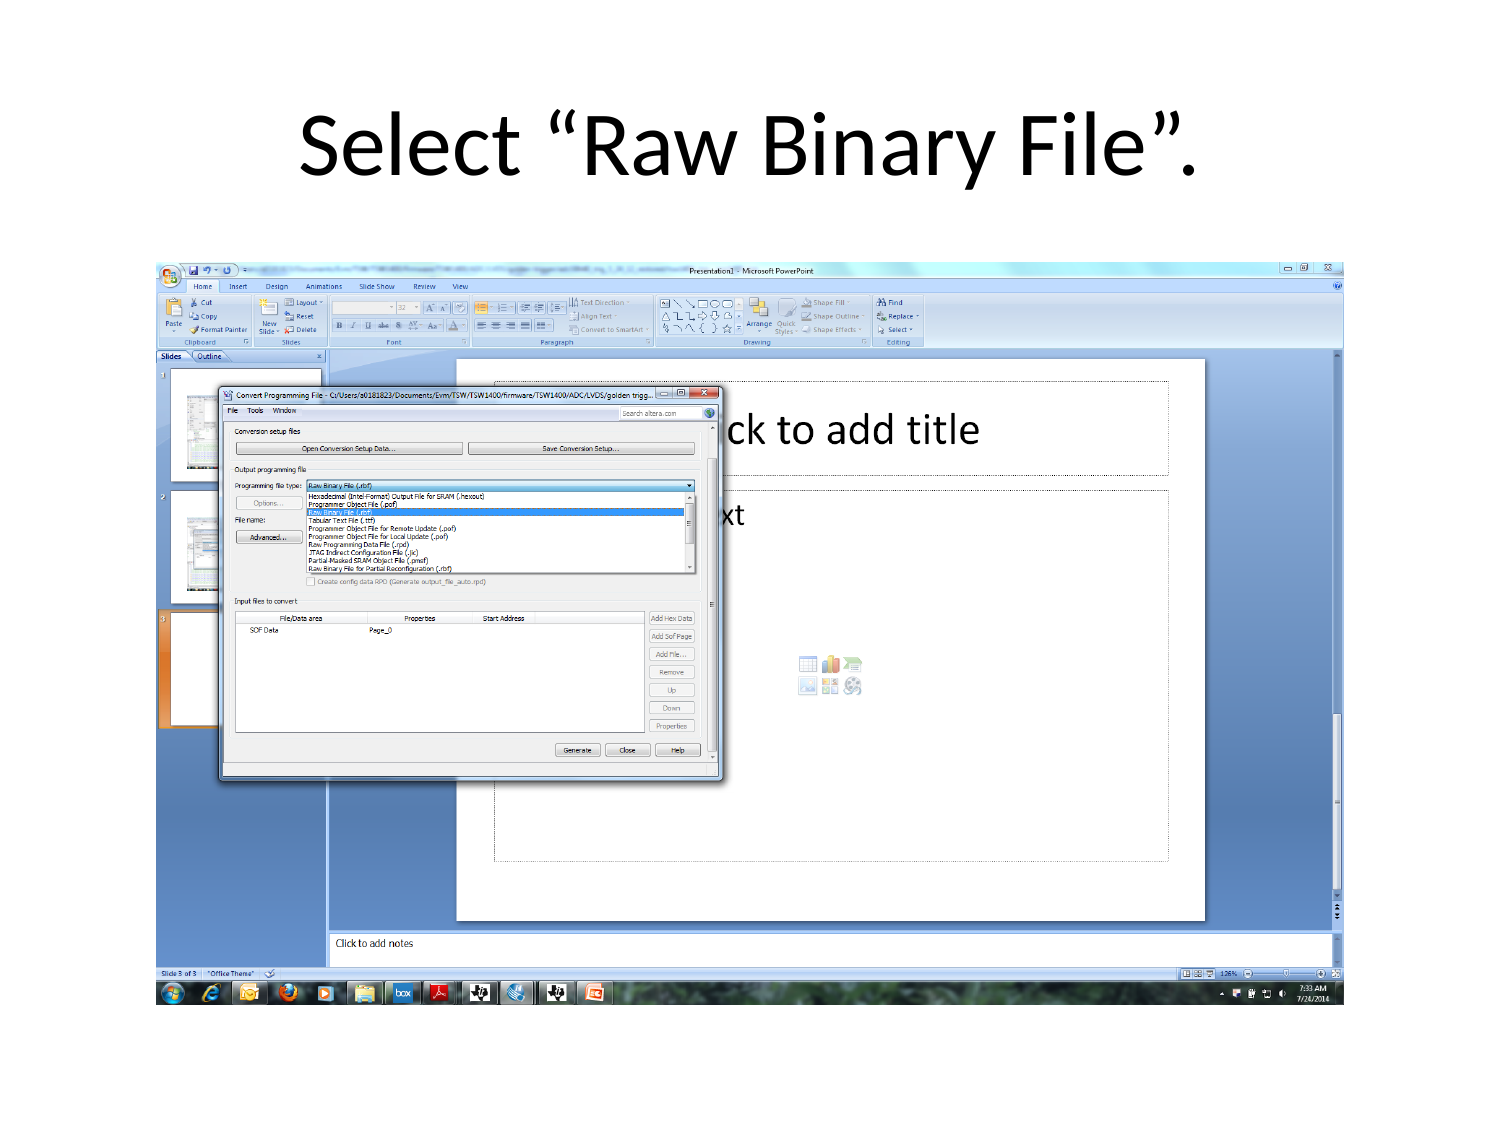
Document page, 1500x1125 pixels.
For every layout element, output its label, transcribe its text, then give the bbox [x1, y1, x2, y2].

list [155, 262, 1345, 1006]
title Select “Raw Binary File”. [75, 45, 1425, 233]
